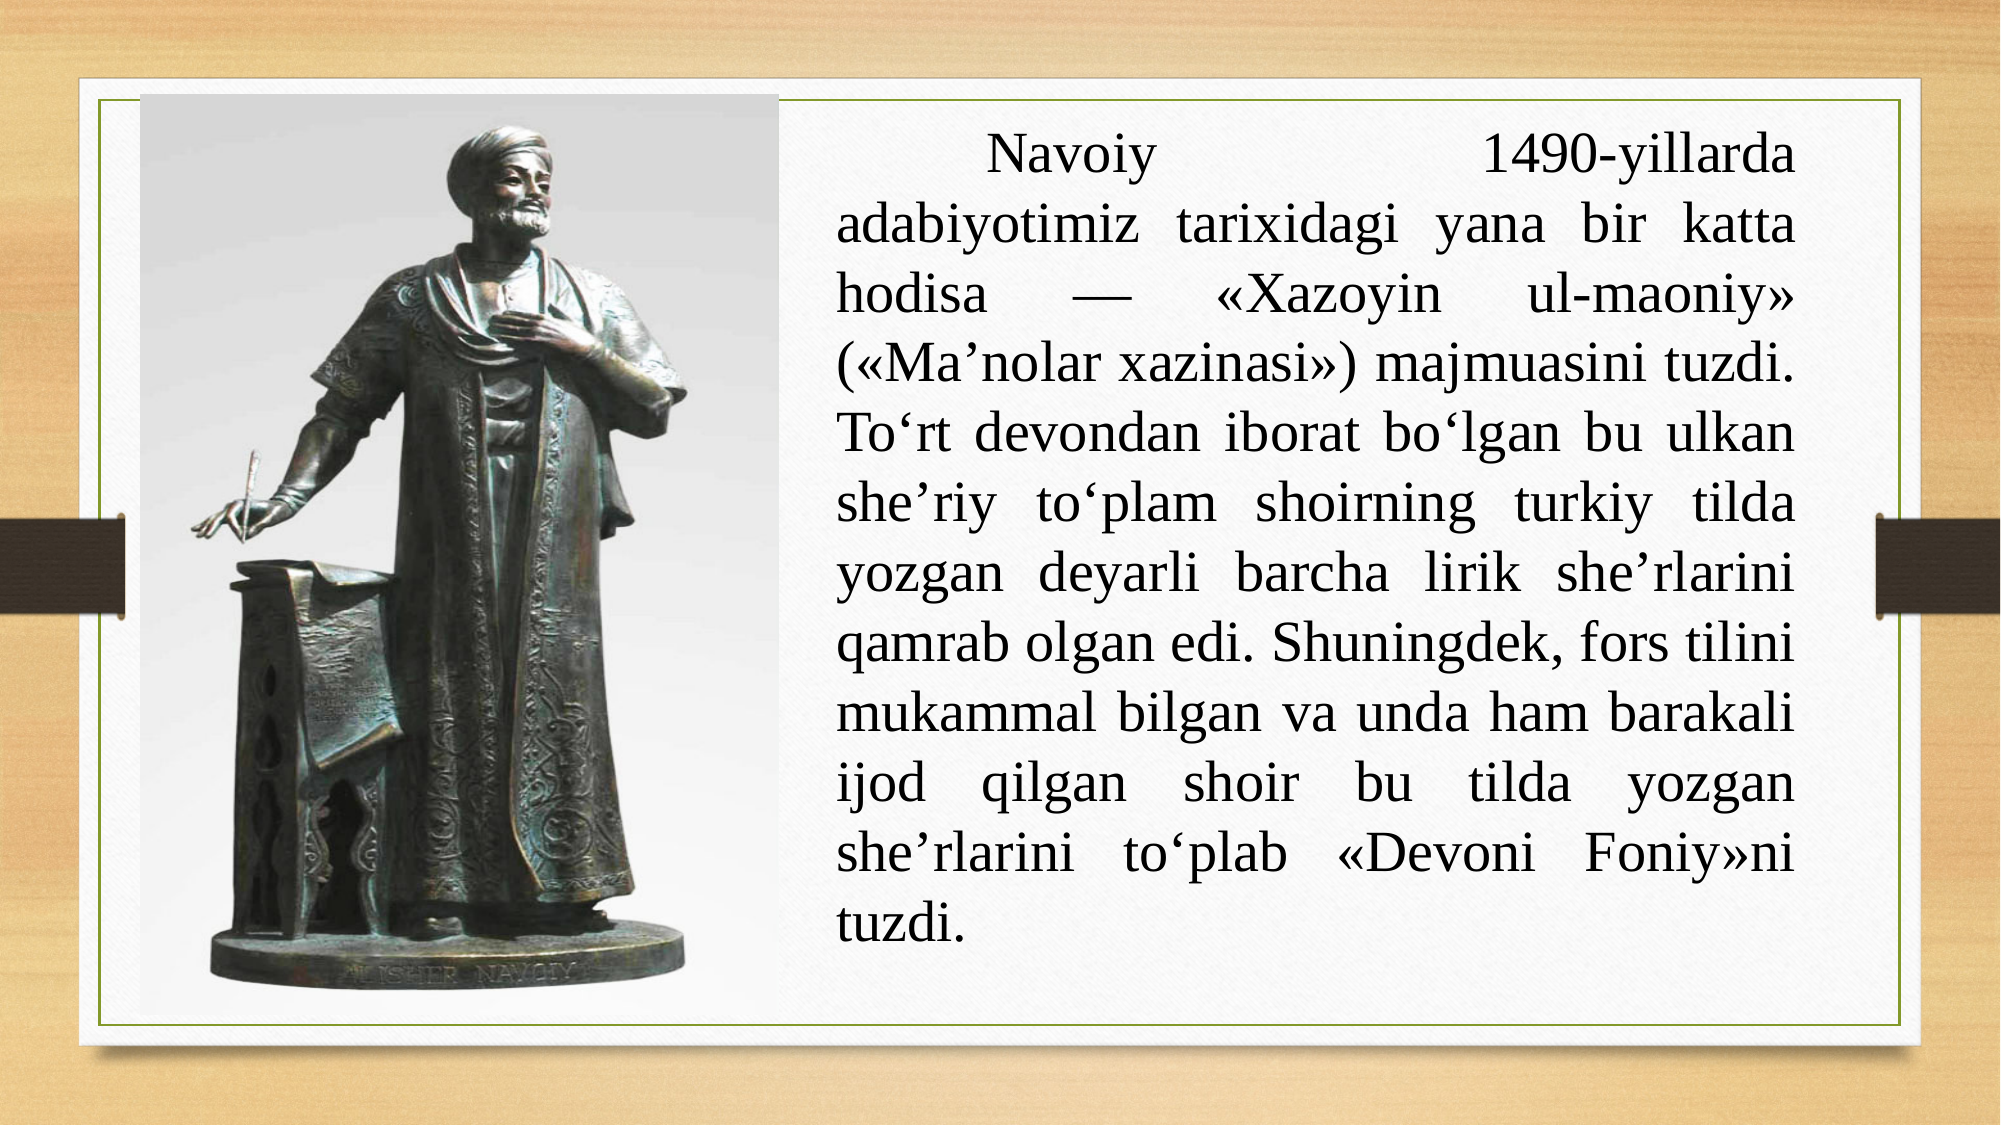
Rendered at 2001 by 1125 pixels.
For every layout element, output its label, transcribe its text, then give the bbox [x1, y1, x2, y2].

text_box Navoiy 1490-yillarda adabiyotimiz tarixidagi yana bir katta hodisa — «Xazoyin ul-maoniy» («Ma’nolar xazinasi») majmuasini tuzdi. To‘rt devondan iborat bo‘lgan bu ulkan she’riy to‘plam shoirning turkiy tilda yozgan deyarli barcha lirik she’rlarini qamrab olgan edi. Shuningdek, fors tilini mukammal bilgan va unda ham barakali ijod qilgan shoir bu tilda yozgan she’rlarini to‘plab «Devoni Foniy»ni tuzdi. [821, 106, 1812, 1021]
picture [0, 0, 2001, 1125]
